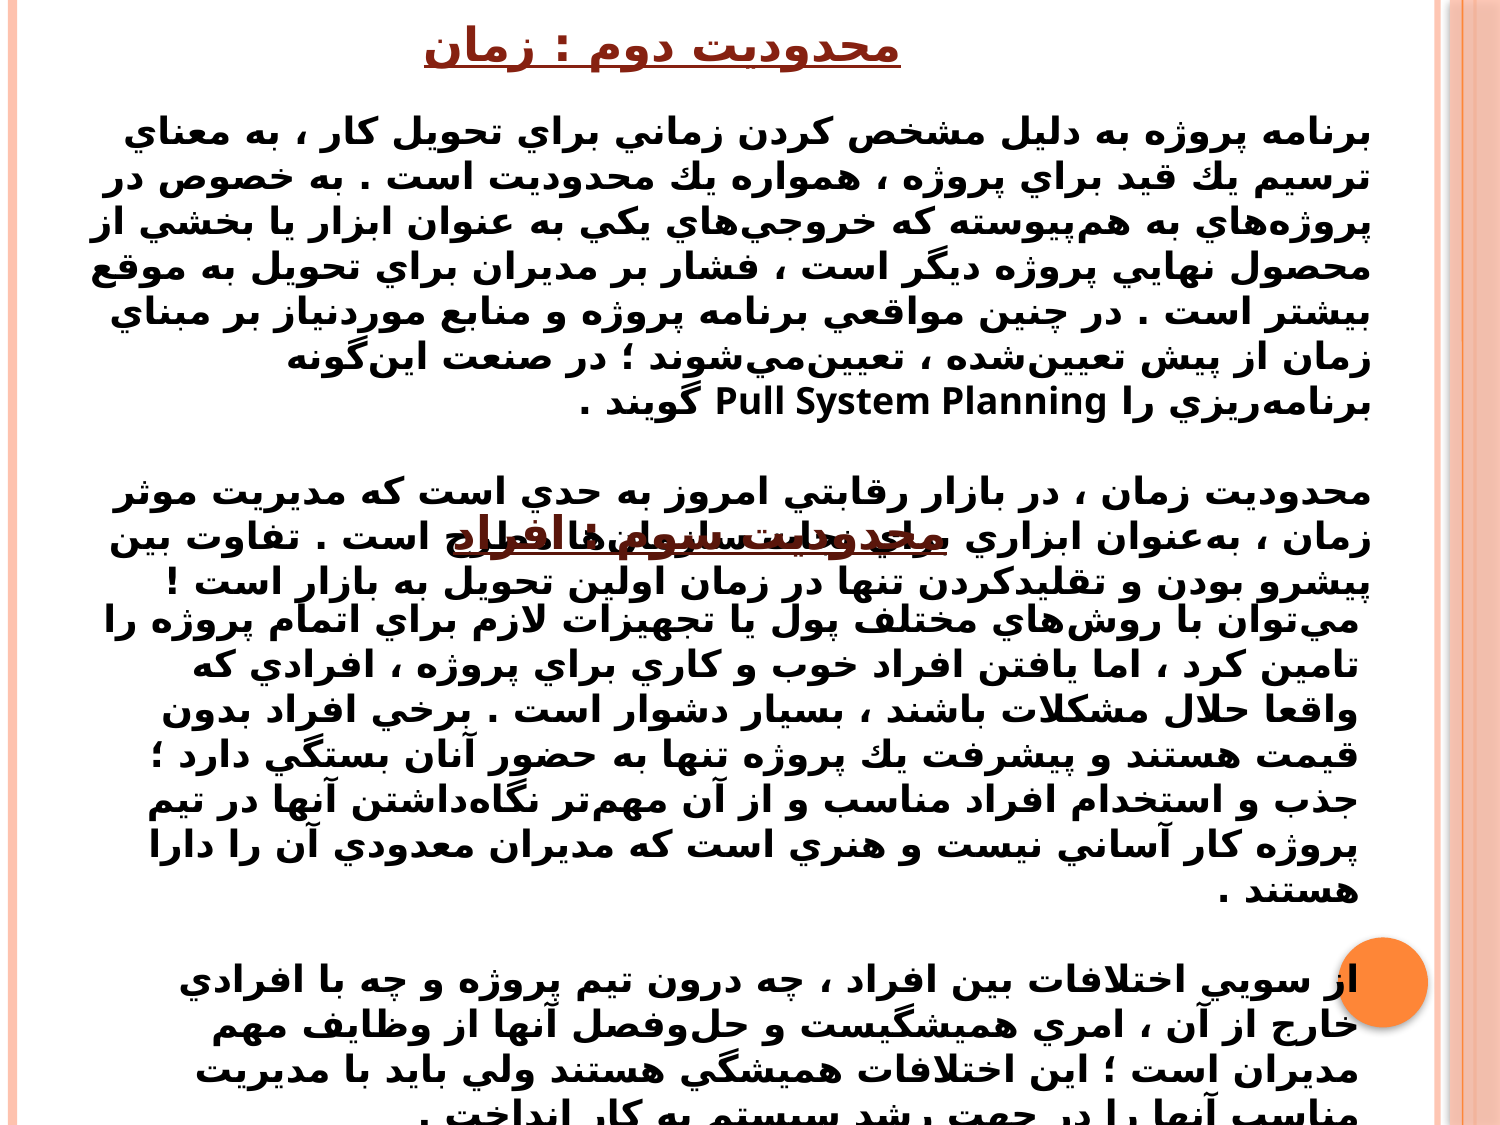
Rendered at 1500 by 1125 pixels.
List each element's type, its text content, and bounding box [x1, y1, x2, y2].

text_box برنامه پروژه به دليل مشخص‌ كردن زماني براي تحويل‌ كار ، به ‌معناي ترسيم يك قيد براي پروژه ، همواره يك محدوديت است . به ‌خصوص در پروژه‌هاي به‌ هم‌پيوسته كه خروجي‌هاي يكي به‌ عنوان ابزار يا بخشي از محصول نهايي پروژه ديگر است ، فشار بر مديران براي تحويل به‌ موقع بيشتر است . در چنين مواقعي برنامه پروژه و منابع موردنياز بر مبناي زمان از پيش تعيين‌شده ، تعيين‌مي‌شوند ؛ در صنعت اين‌گونه برنامه‌ريزي را Pull System Planning گويند . محدوديت زمان ، در بازار رقابتي امروز به‌ حدي است كه مديريت‌ موثر زمان ، به‌عنوان ابزاري براي نجات سازمان‌ها مطرح ‌است . تفاوت بين پيشرو بودن و تقليدكردن تنها در زمان اولين تحويل به بازار است ! [62, 99, 1388, 655]
text_box محدوديت سوم : افراد [437, 474, 963, 587]
text_box مي‌توان با روش‌هاي مختلف پول يا تجهيزات لازم براي اتمام پروژه را تامين ‌كرد ، اما يافتن افراد خوب و كاري براي پروژه ، افرادي كه واقعا حلال مشكلات باشند ، بسيار دشوار است . برخي افراد بدون قيمت هستند و پيشرفت يك پروژه تنها به‌ حضور آنان بستگي دارد ؛ جذب و استخدام افراد مناسب و از آن مهم‌تر نگاه‌داشتن آنها در تيم پروژه كار آساني نيست و هنري است كه مديران معدودي آن را دارا هستند . از سويي اختلافات بين افراد ، چه درون تيم پروژه و چه با افرادي خارج از آن ، امري هميشگيست و حل‌وفصل آنها از وظايف مهم مديران است ؛ اين اختلافات هميشگي هستند ولي بايد با مديريت مناسب آنها را در جهت رشد سيستم به ‌كار انداخت . [75, 587, 1375, 1125]
title محدوديت دوم : زمان [399, 7, 925, 99]
